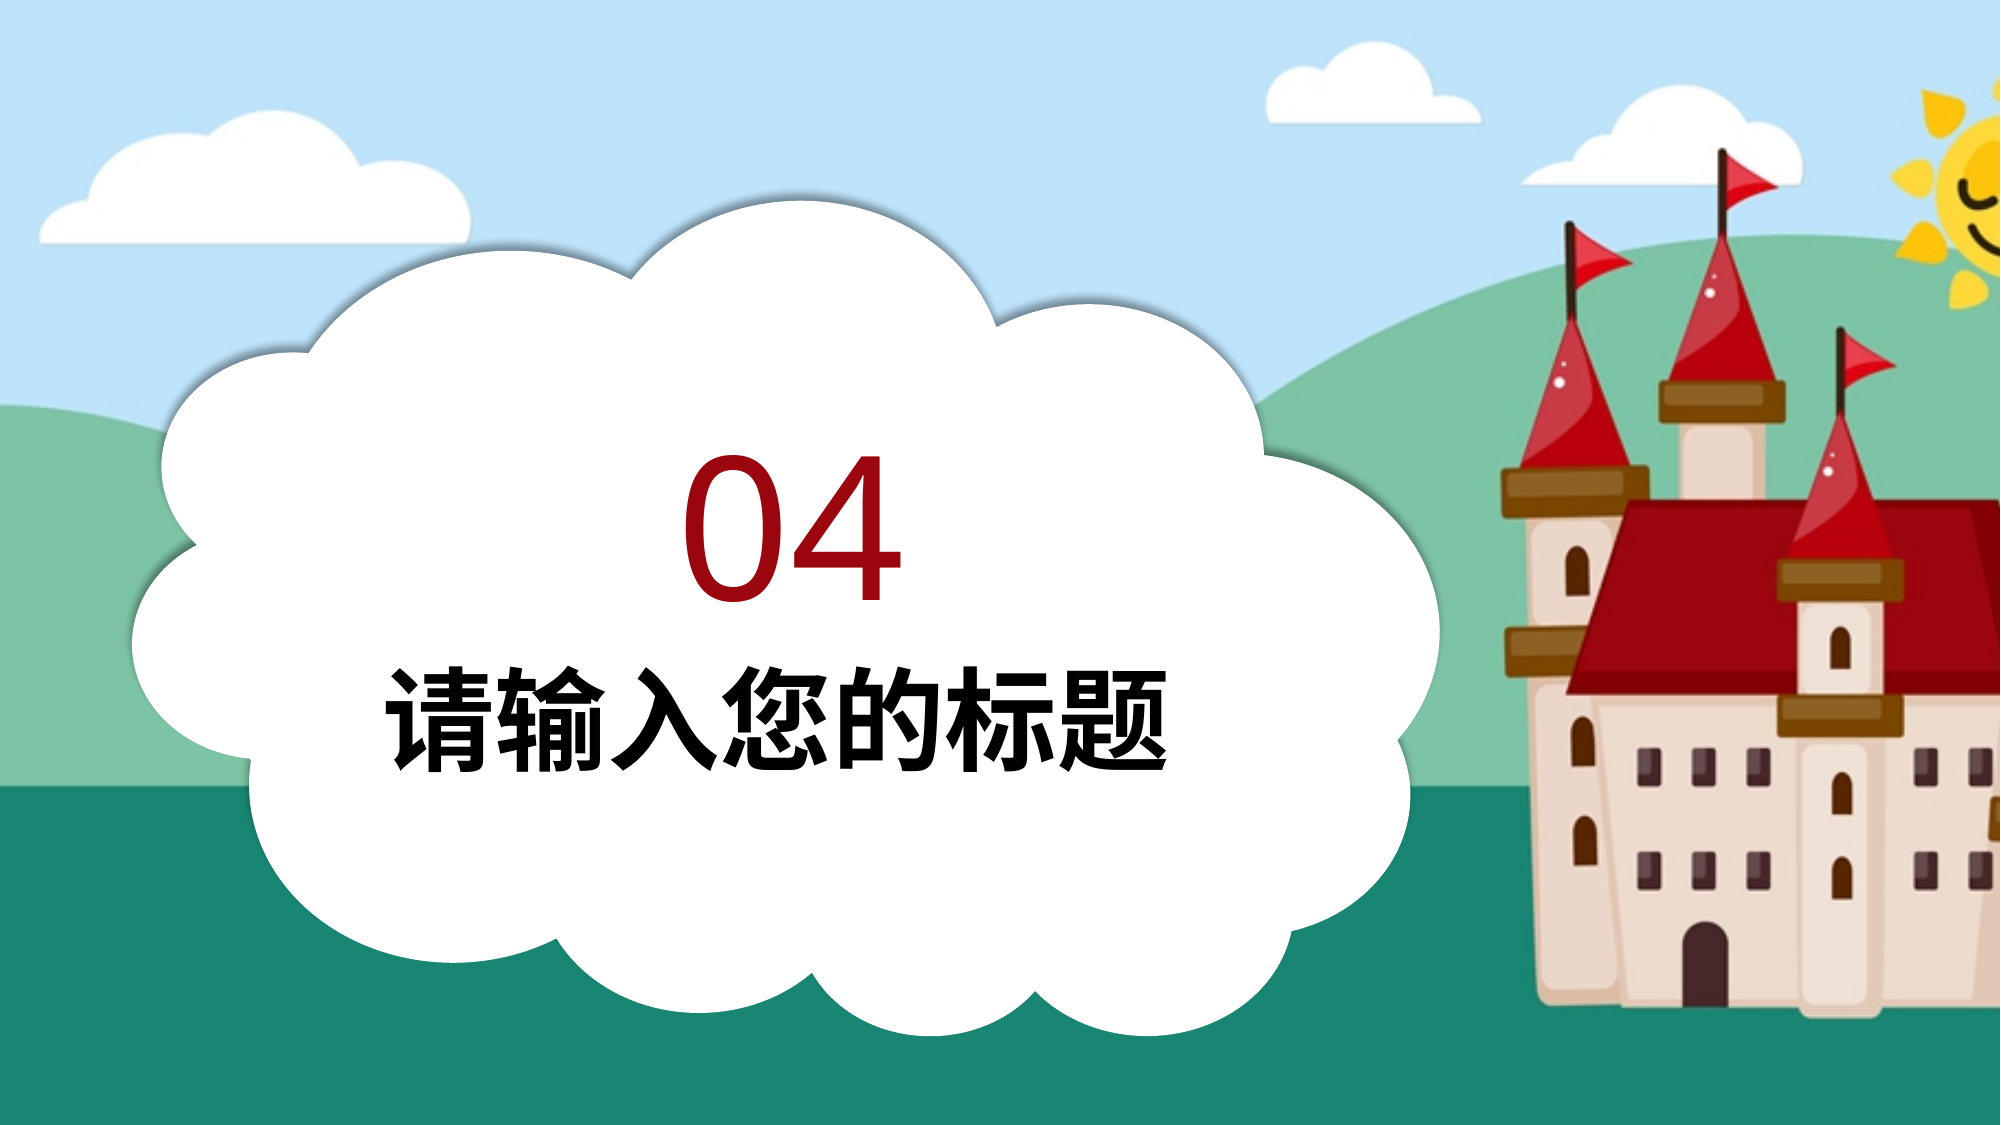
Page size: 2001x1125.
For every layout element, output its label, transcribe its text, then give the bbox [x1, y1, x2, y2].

text_box 请输入您的标题 [310, 642, 1242, 793]
text_box 04 [646, 400, 936, 641]
picture [0, 0, 2000, 1125]
